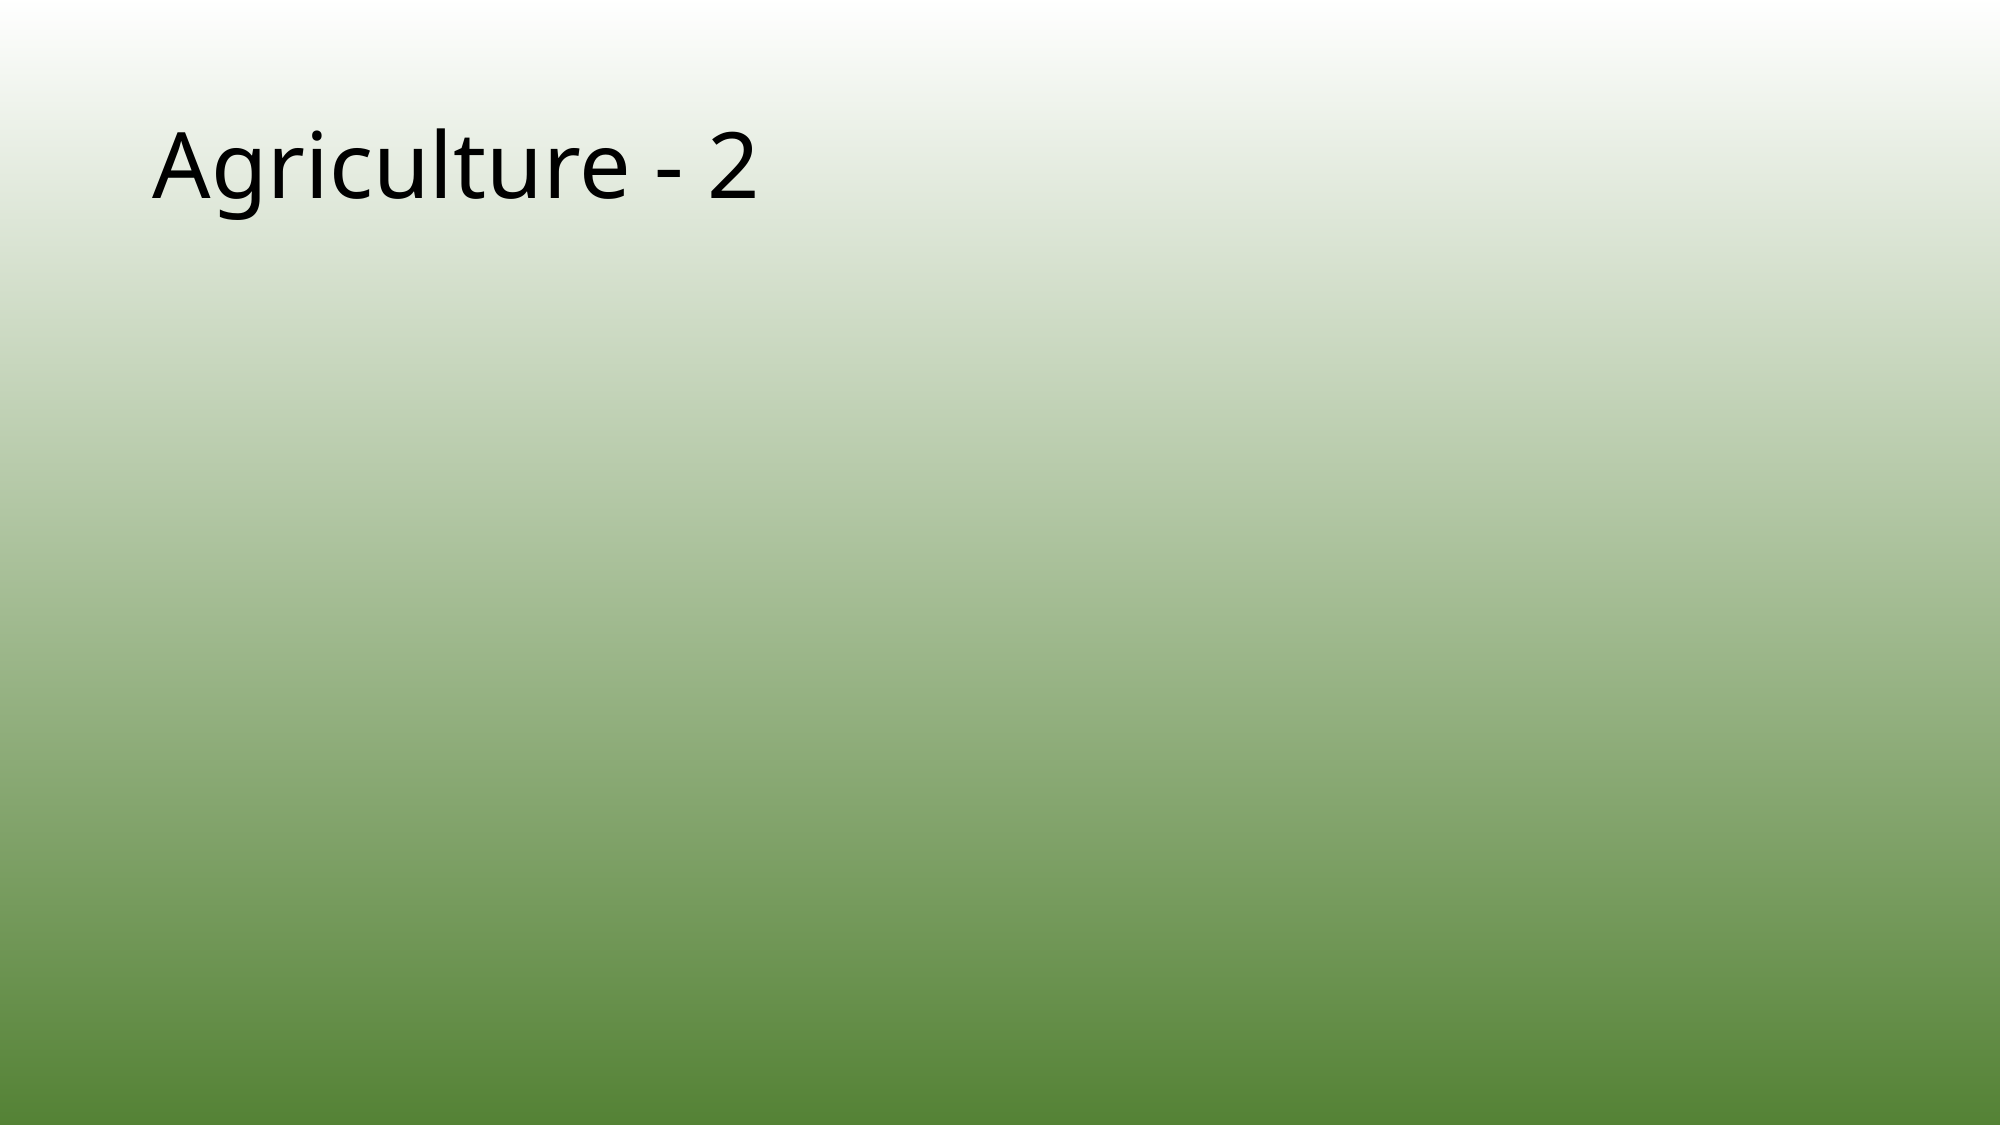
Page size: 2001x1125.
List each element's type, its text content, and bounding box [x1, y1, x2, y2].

title Agriculture - 2 [137, 59, 1863, 278]
